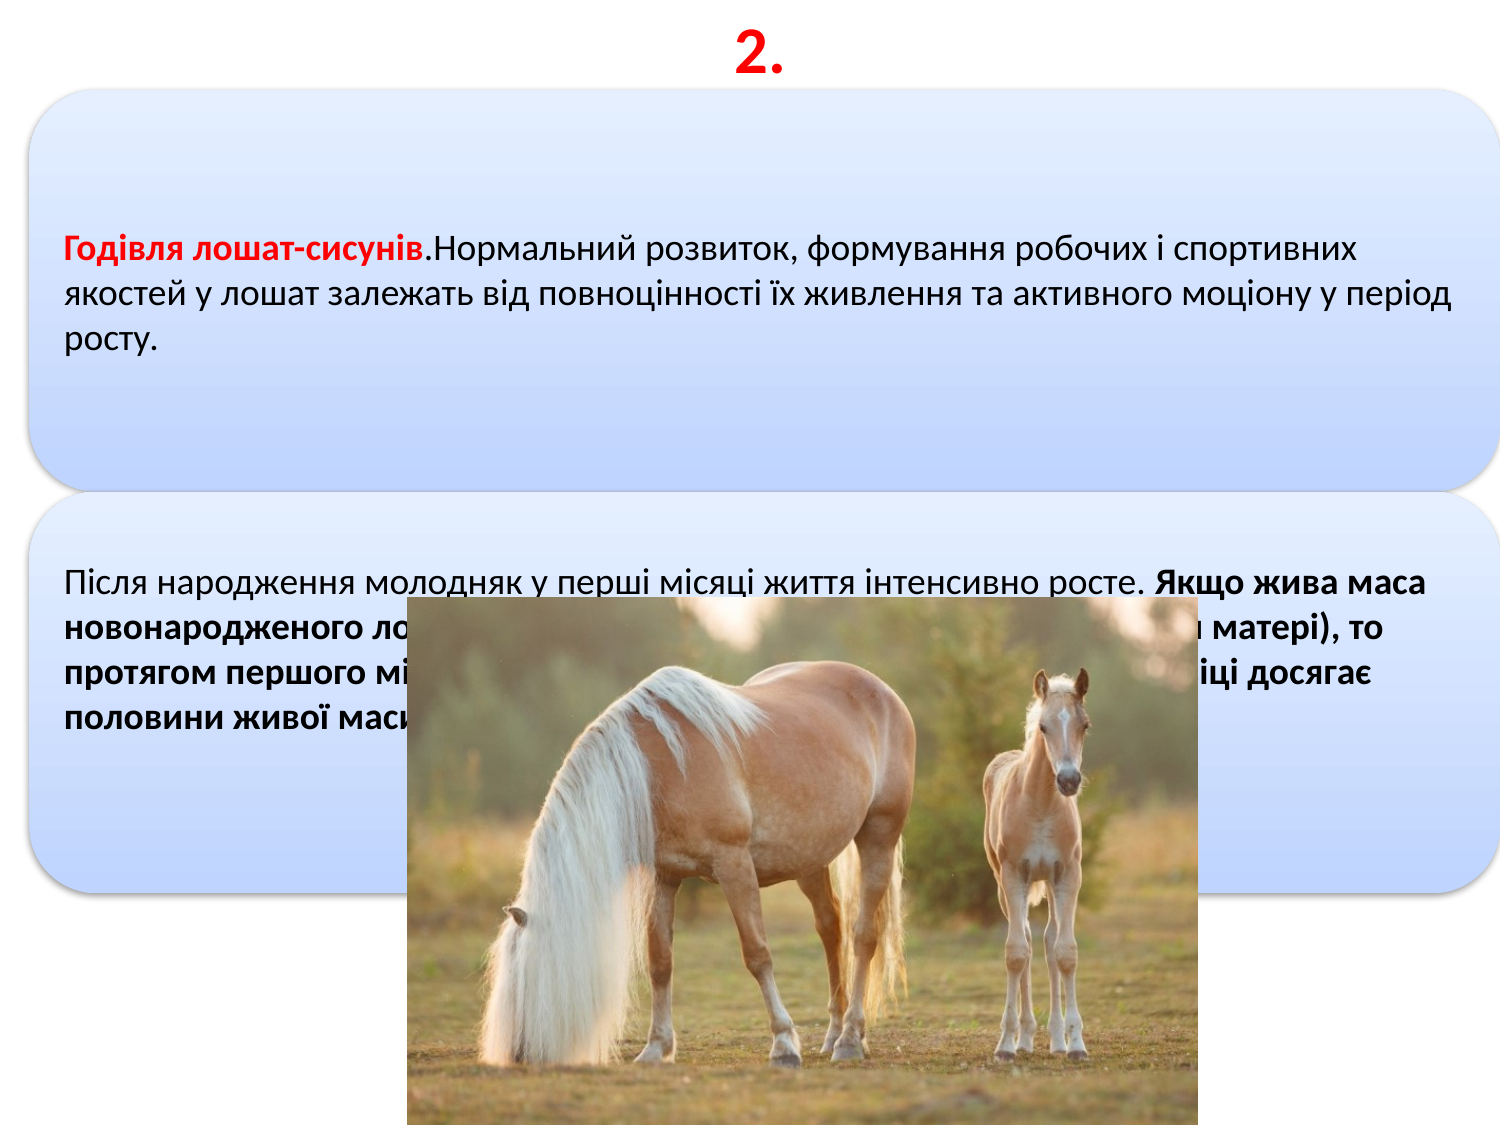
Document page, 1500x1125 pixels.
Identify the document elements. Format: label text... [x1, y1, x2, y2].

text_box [29, 89, 1500, 894]
picture [407, 597, 1199, 1125]
text_box 2. [100, 0, 1436, 87]
